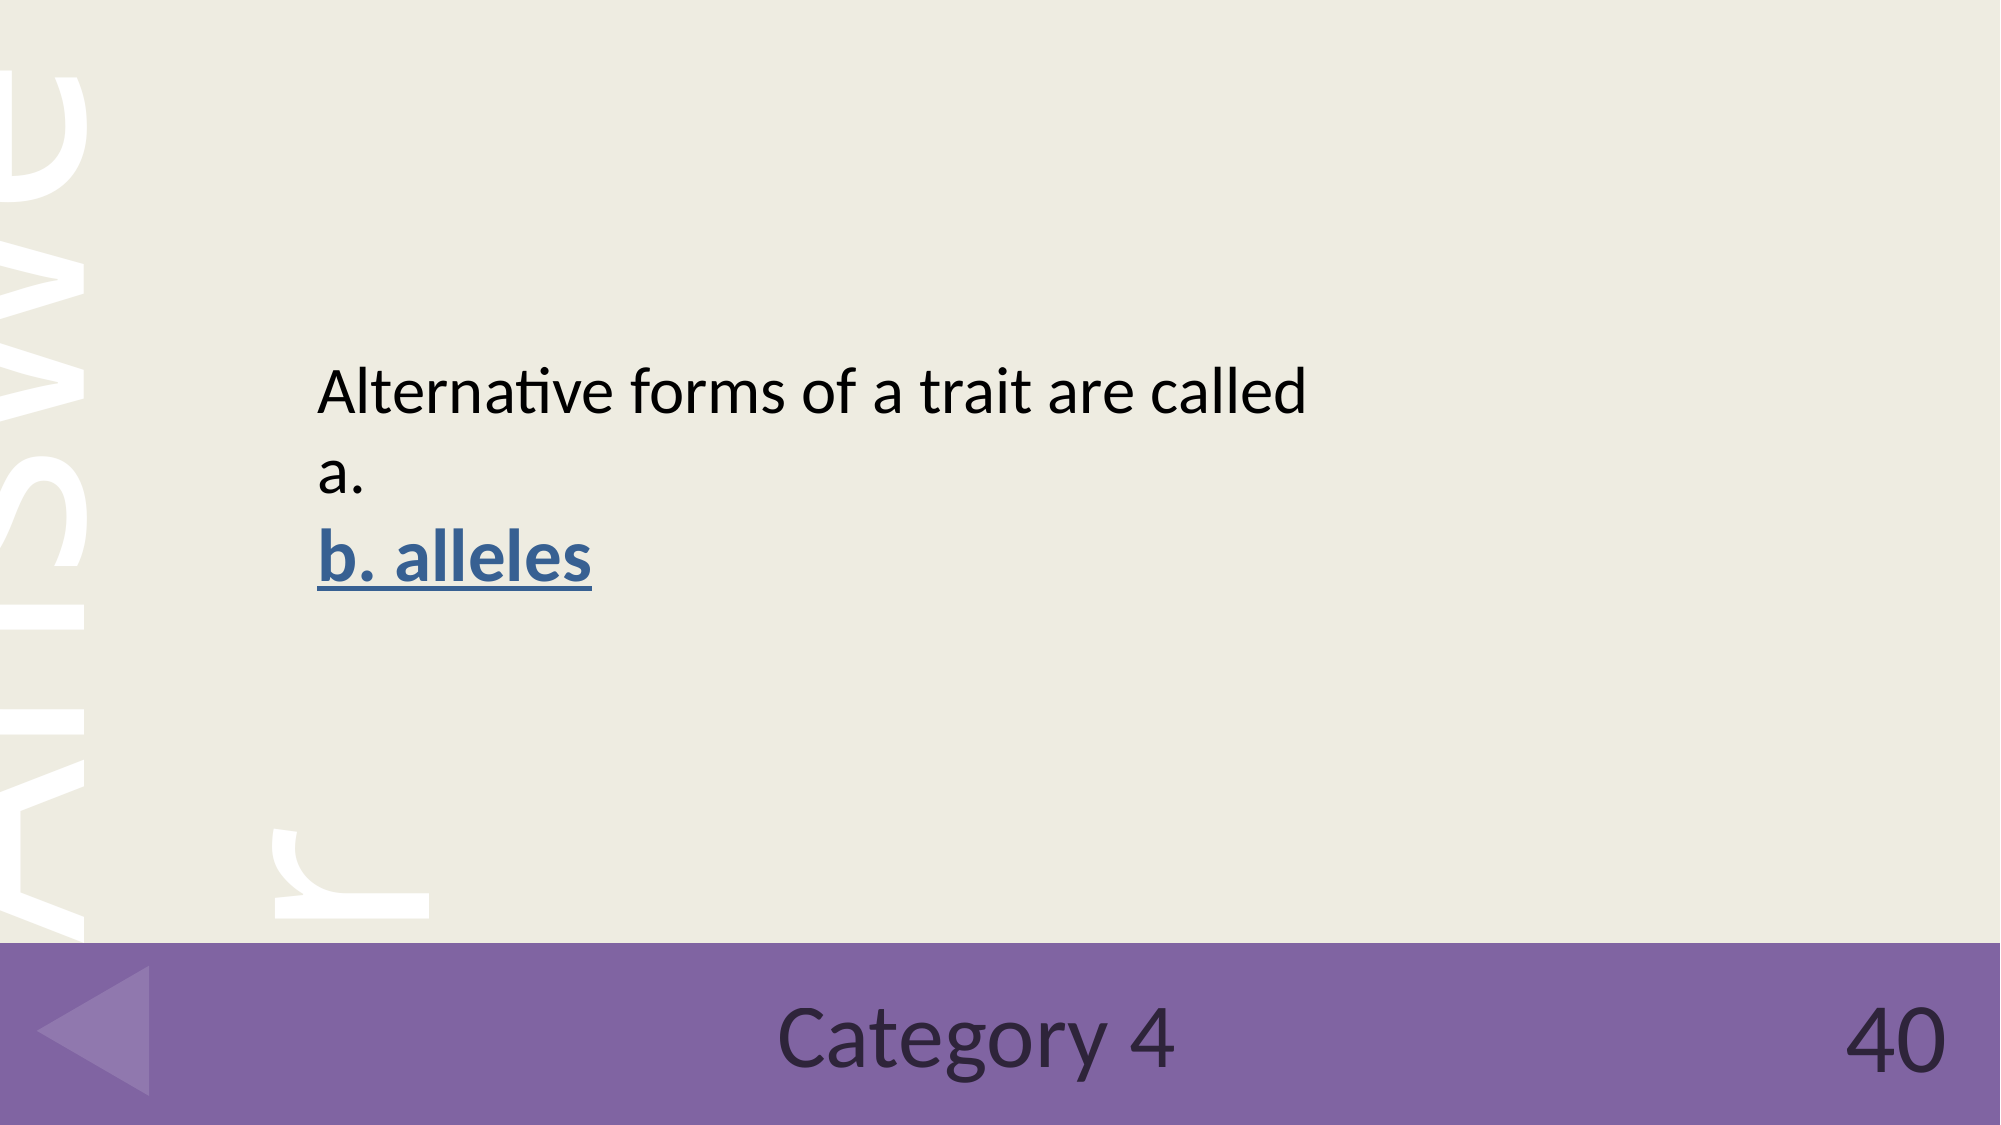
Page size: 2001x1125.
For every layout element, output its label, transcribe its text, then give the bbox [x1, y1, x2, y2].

title Category 4 [76, 937, 1877, 1125]
list 40 [1877, 967, 1963, 1097]
list Alternative forms of a trait are called a. b. alleles [302, 307, 1760, 636]
